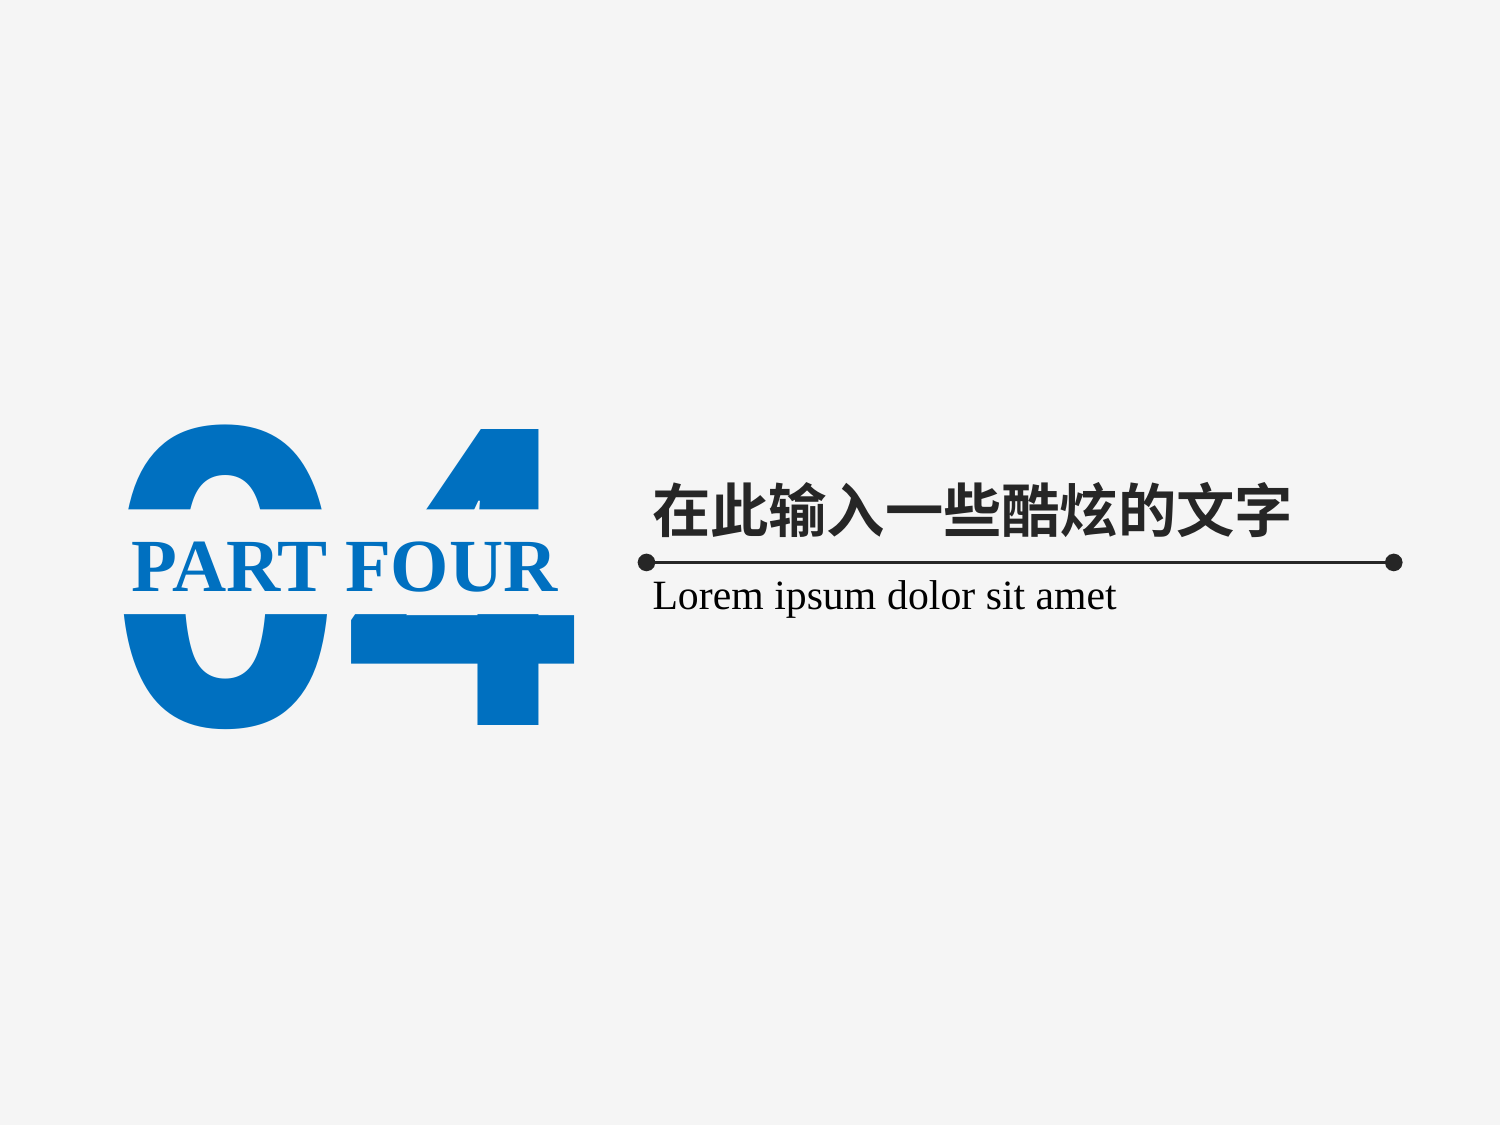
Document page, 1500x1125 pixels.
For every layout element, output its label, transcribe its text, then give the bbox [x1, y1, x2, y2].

text_box PART FOUR [79, 509, 610, 615]
text_box 04 [0, 303, 690, 816]
text_box Lorem ipsum dolor sit amet [637, 572, 1400, 626]
text_box 在此输入一些酷炫的文字 [637, 466, 1403, 552]
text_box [637, 553, 1403, 572]
